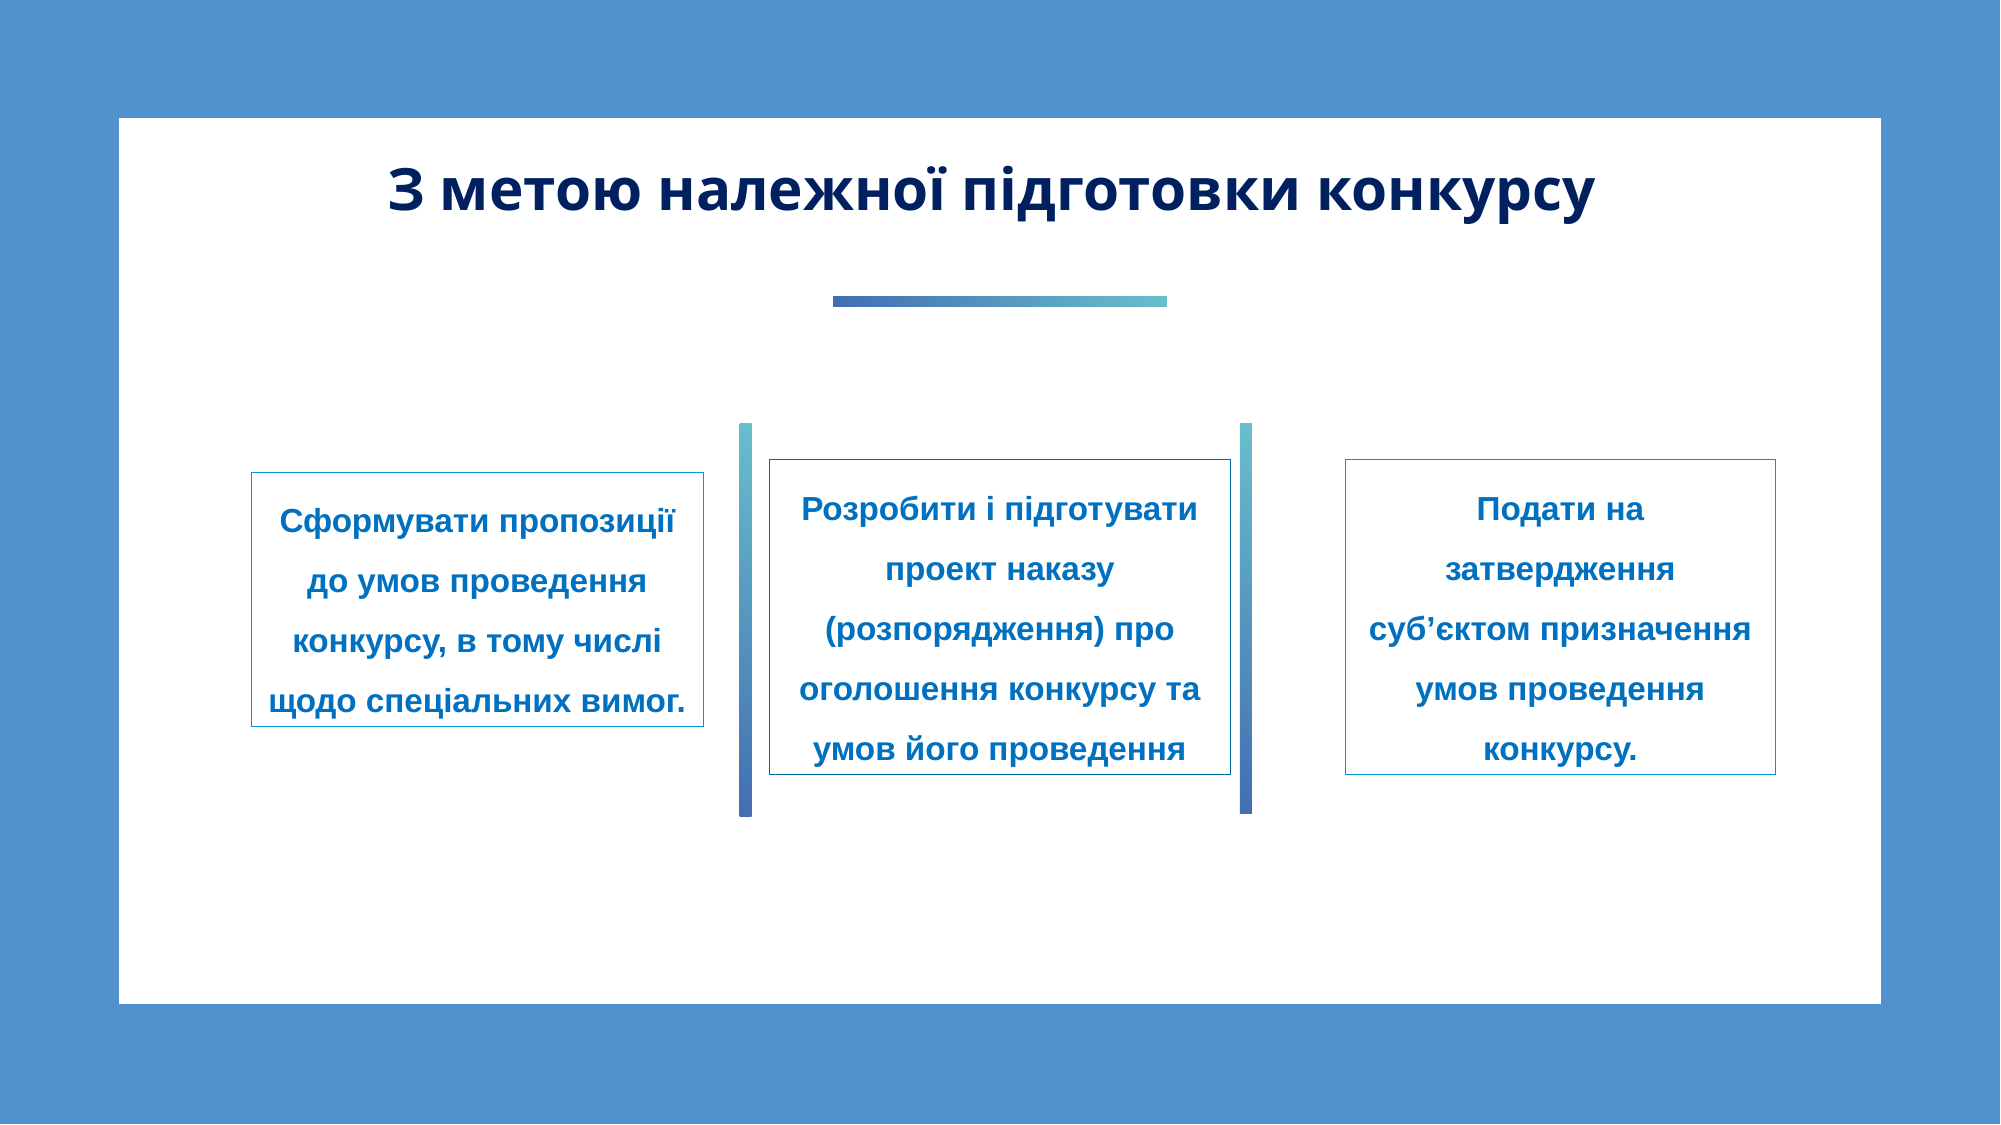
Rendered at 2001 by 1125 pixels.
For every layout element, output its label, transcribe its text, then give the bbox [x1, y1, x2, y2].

text_box Розробити і підготувати проект наказу (розпорядження) про оголошення конкурсу та умов його проведення [769, 459, 1231, 775]
text_box [1239, 423, 1252, 814]
text_box Подати на затвердження суб’єктом призначення умов проведення конкурсу. [1345, 459, 1776, 775]
text_box [59, 58, 1942, 1064]
text_box [833, 296, 1167, 307]
text_box Сформувати пропозиції до умов проведення конкурсу, в тому числі щодо спеціальних вимог. [251, 472, 704, 727]
text_box [739, 423, 752, 817]
text_box З метою належної підготовки конкурсу [372, 144, 1626, 230]
